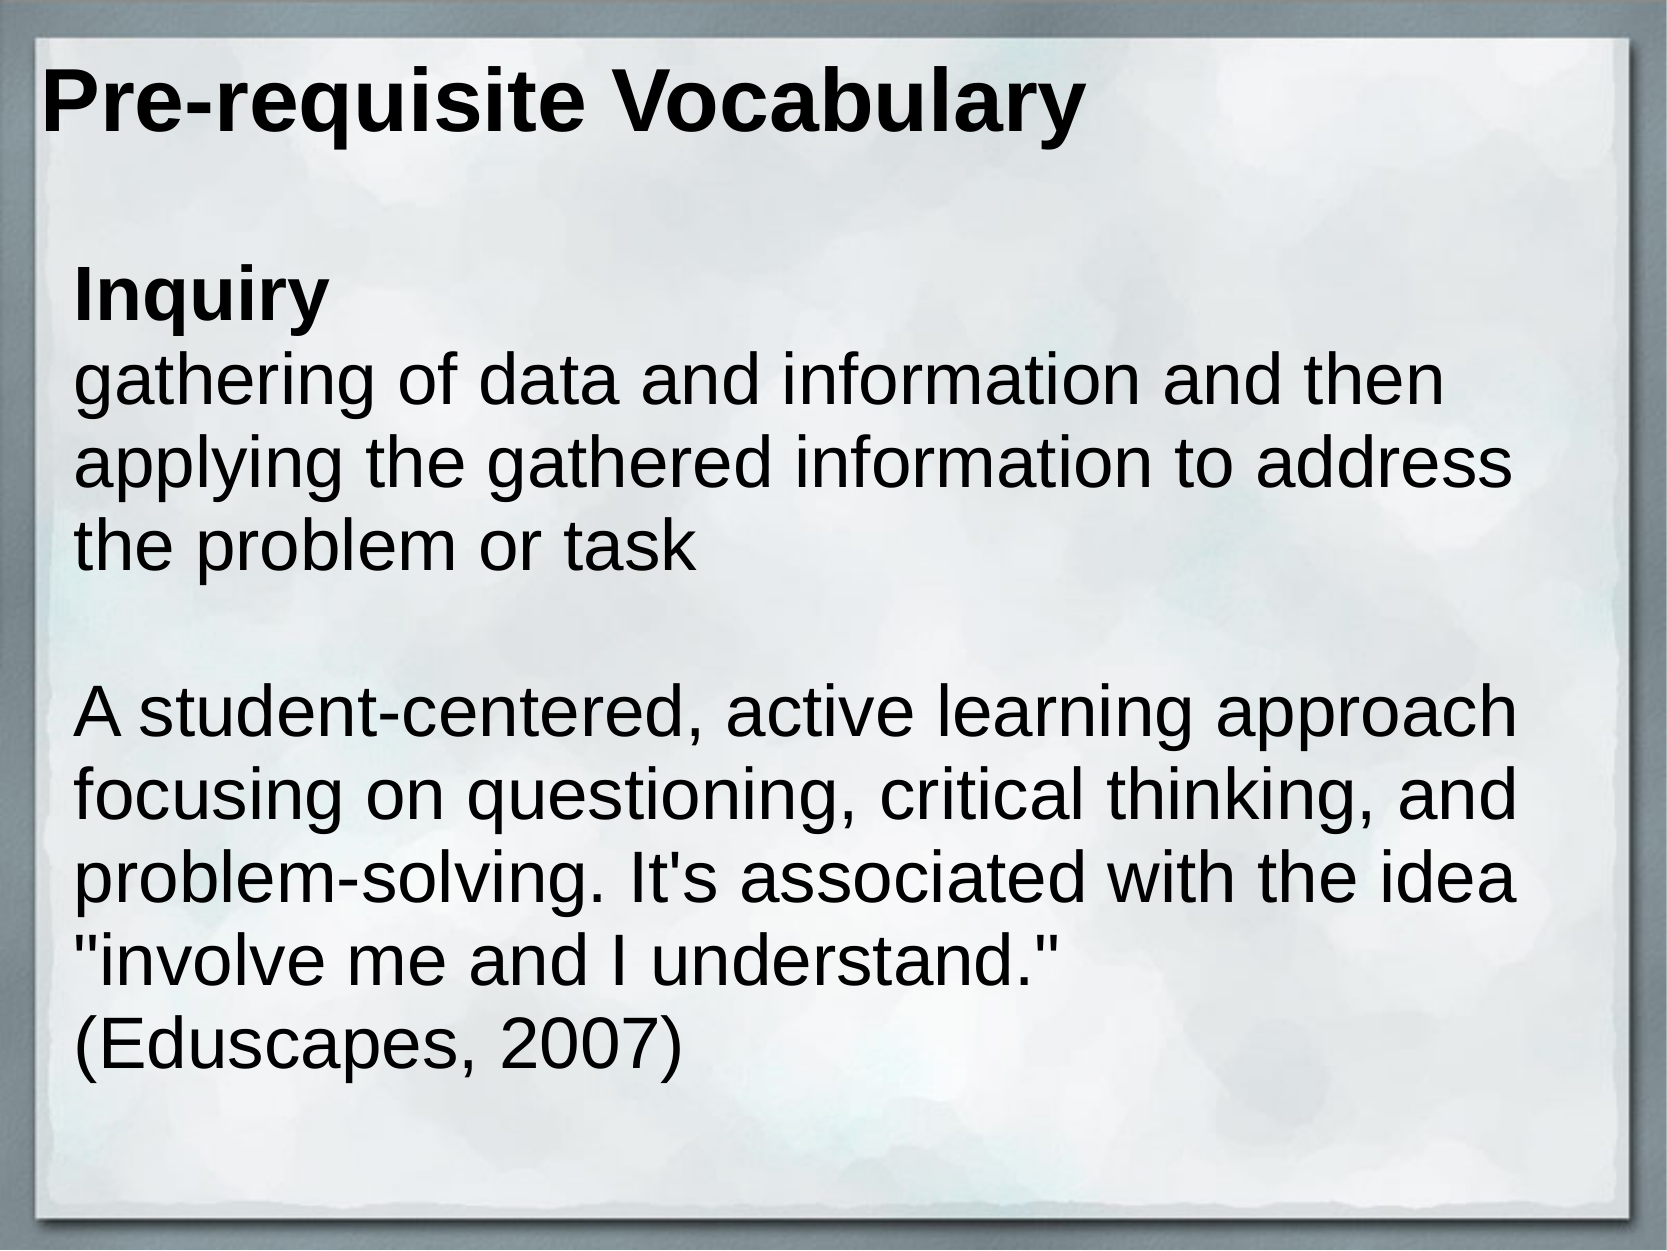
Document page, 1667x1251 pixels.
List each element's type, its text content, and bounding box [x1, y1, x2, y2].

list Inquiry gathering of data and information and then applying the gathered information to address the problem or task A student-centered, active learning approach focusing on questioning, critical thinking, and problem-solving. It's associated with the idea "involve me and I understand." (Eduscapes, 2007) [73, 249, 1628, 1202]
title Pre-requisite Vocabulary [40, 50, 1626, 200]
picture [0, 0, 1667, 1250]
